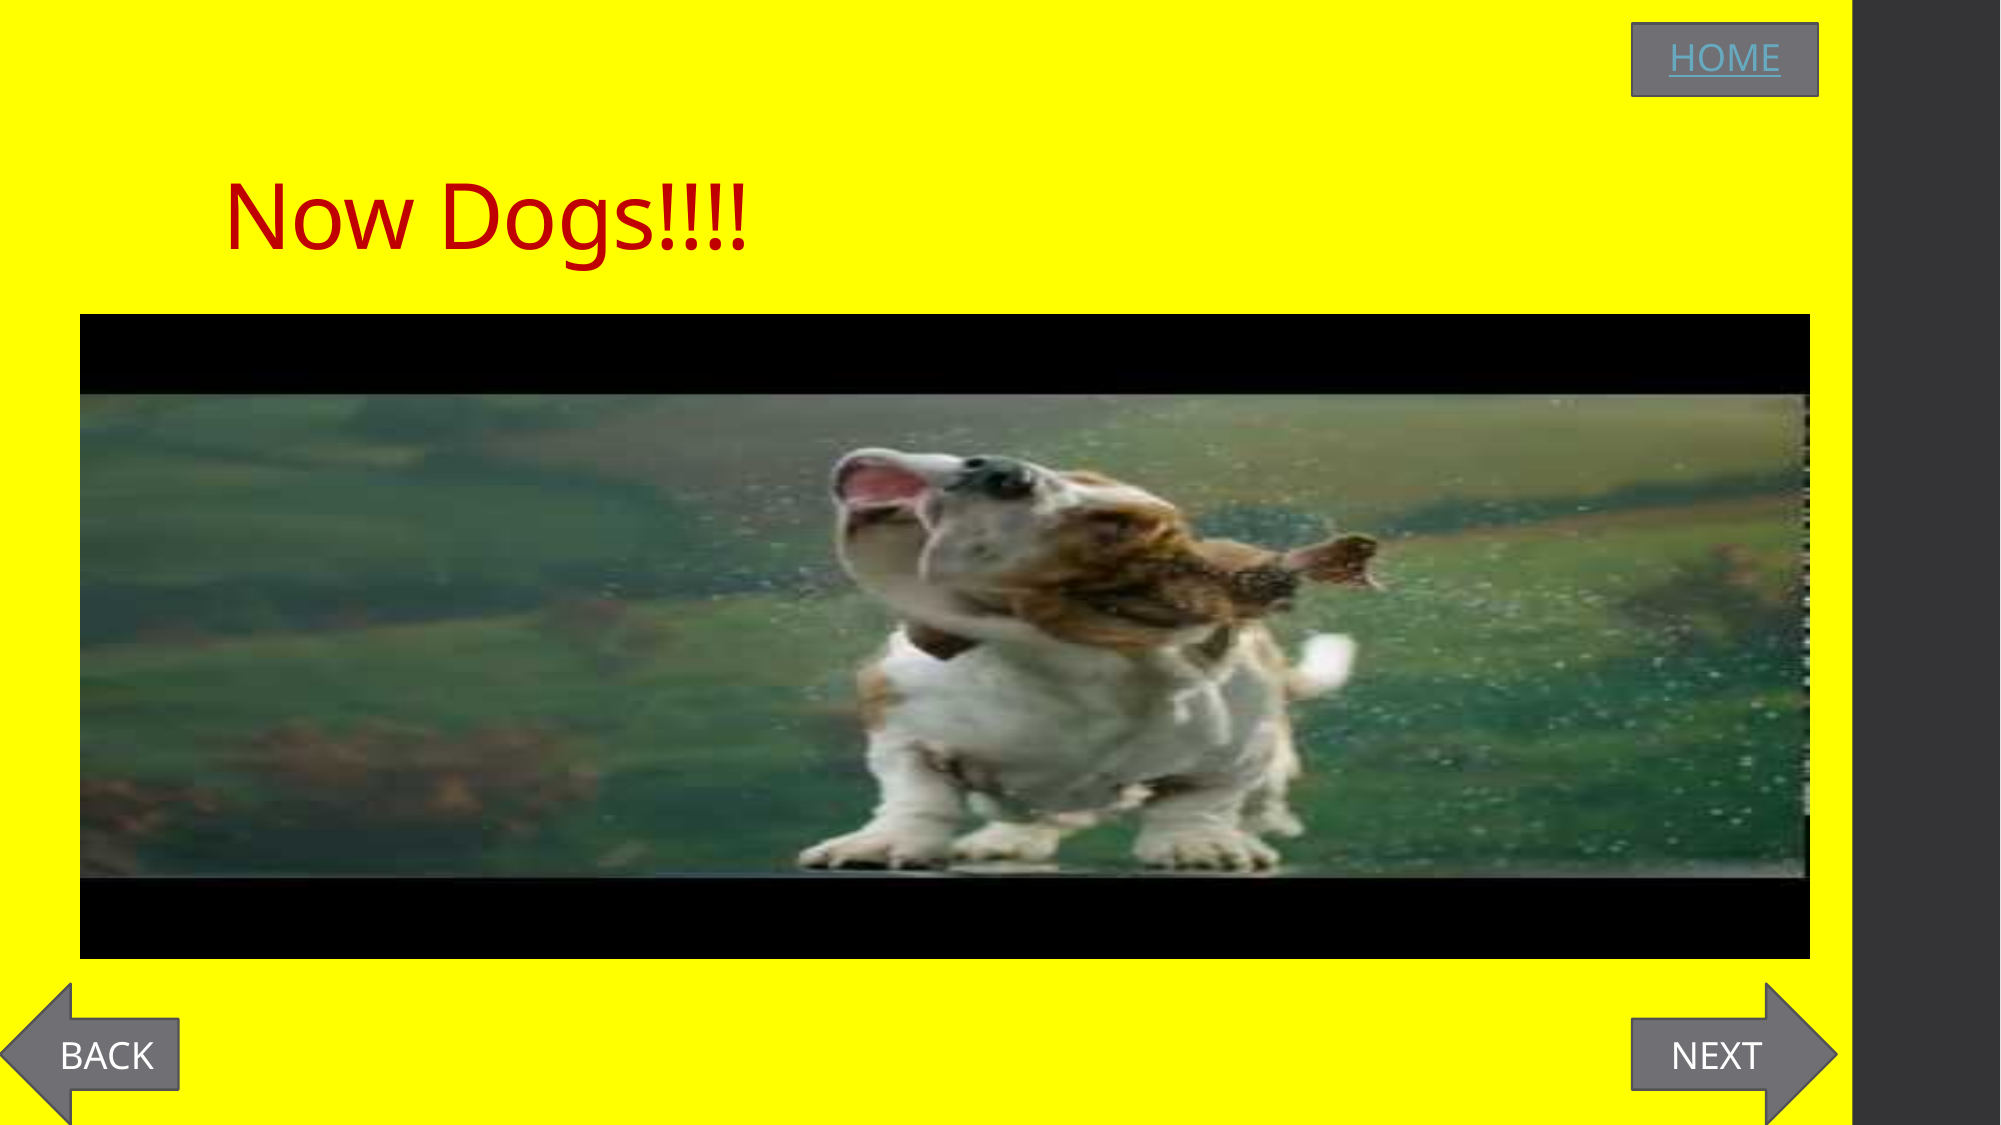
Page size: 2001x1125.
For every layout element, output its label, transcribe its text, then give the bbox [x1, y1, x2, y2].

text_box HOME [1631, 22, 1819, 97]
title Now Dogs!!!! [206, 60, 1797, 278]
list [79, 313, 1812, 960]
text_box NEXT [1630, 982, 1838, 1125]
text_box BACK [0, 982, 180, 1125]
